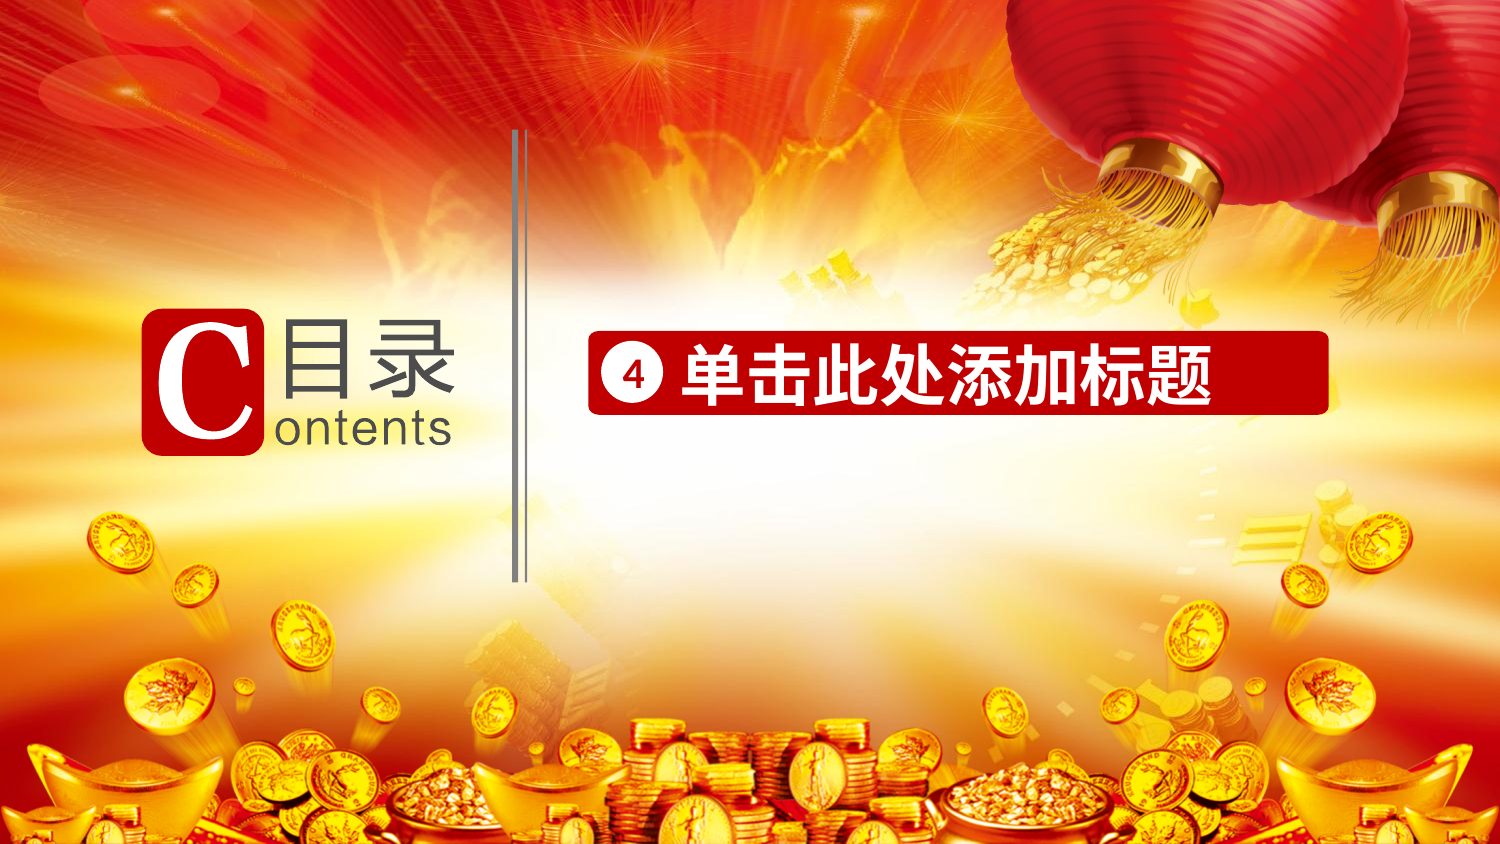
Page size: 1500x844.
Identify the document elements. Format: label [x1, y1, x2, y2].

text_box [601, 337, 664, 406]
picture [0, 0, 1500, 844]
